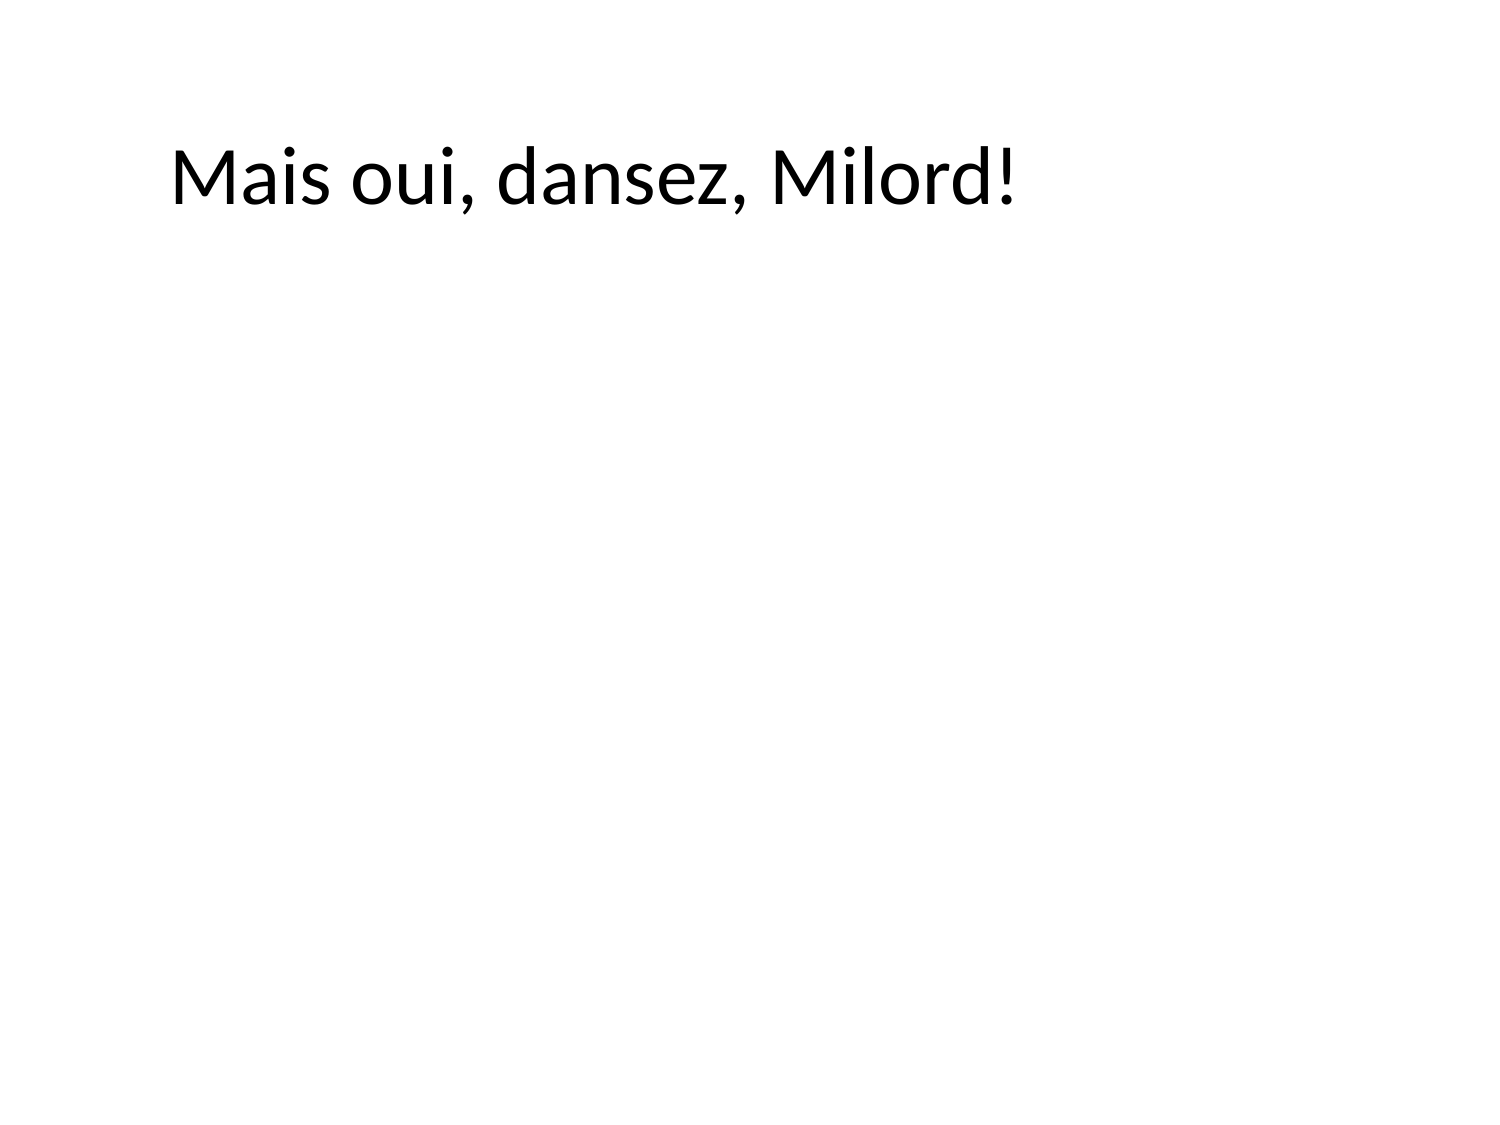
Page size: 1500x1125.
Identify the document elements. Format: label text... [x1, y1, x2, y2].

text_box Mais oui, dansez, Milord! [154, 114, 1038, 429]
